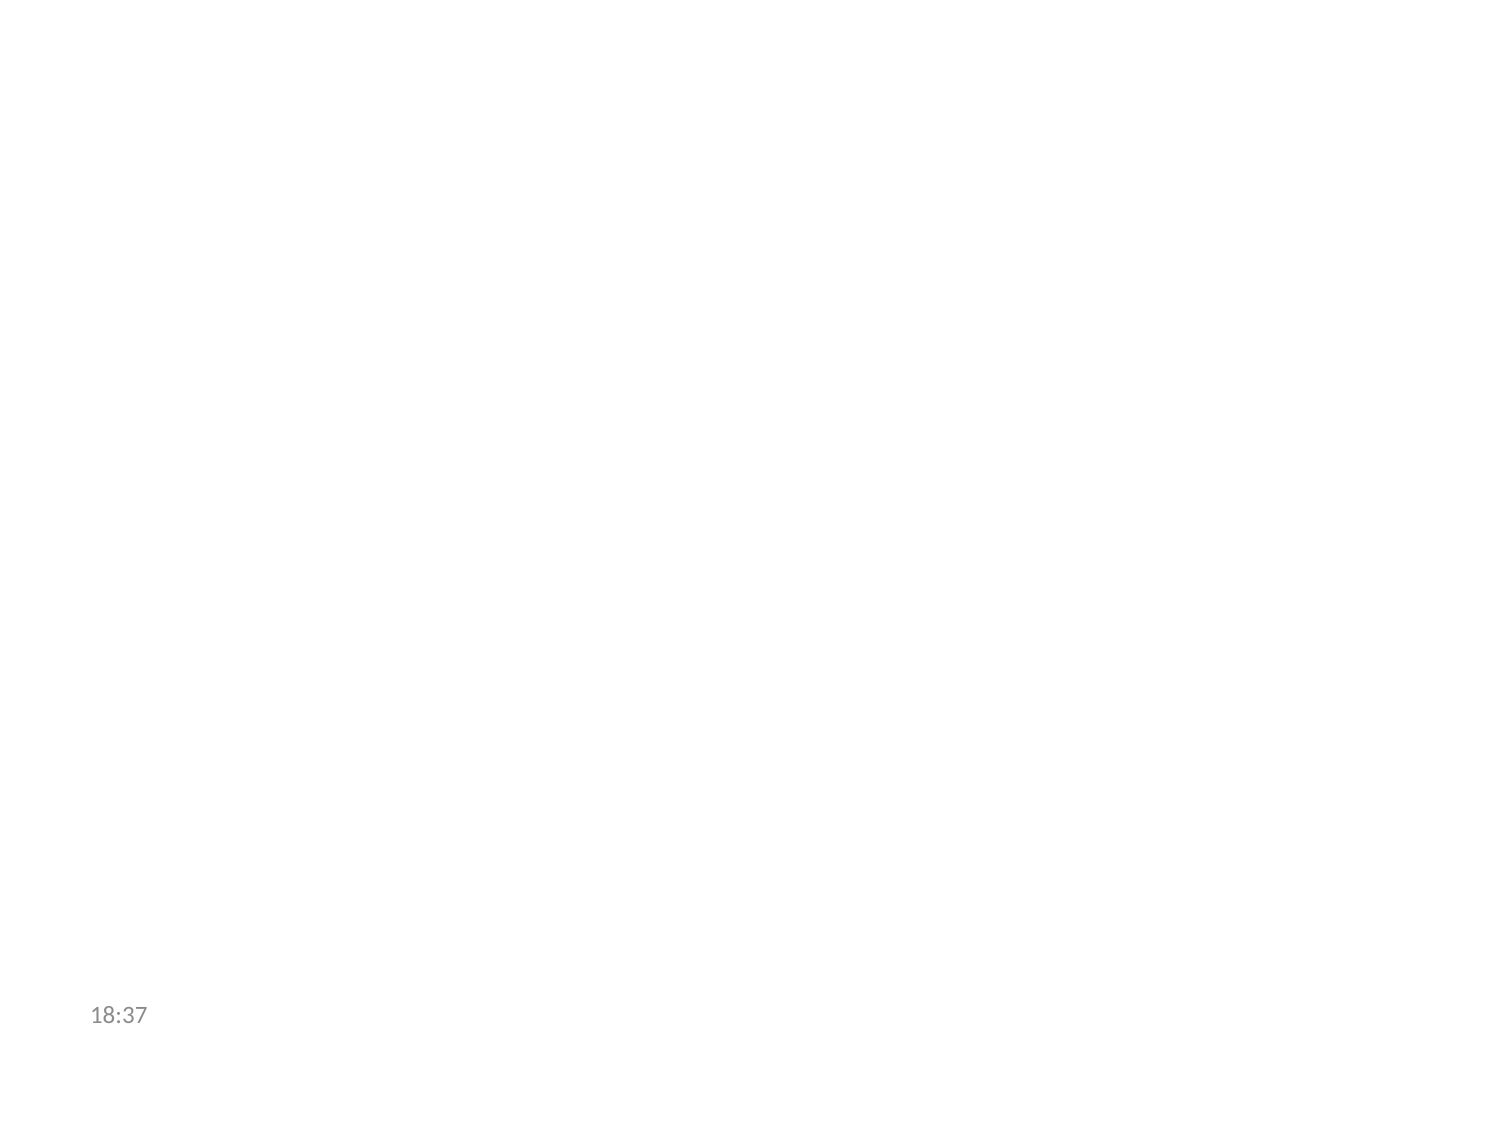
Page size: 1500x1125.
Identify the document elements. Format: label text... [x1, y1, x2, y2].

text_box 15:35 [75, 983, 425, 1044]
